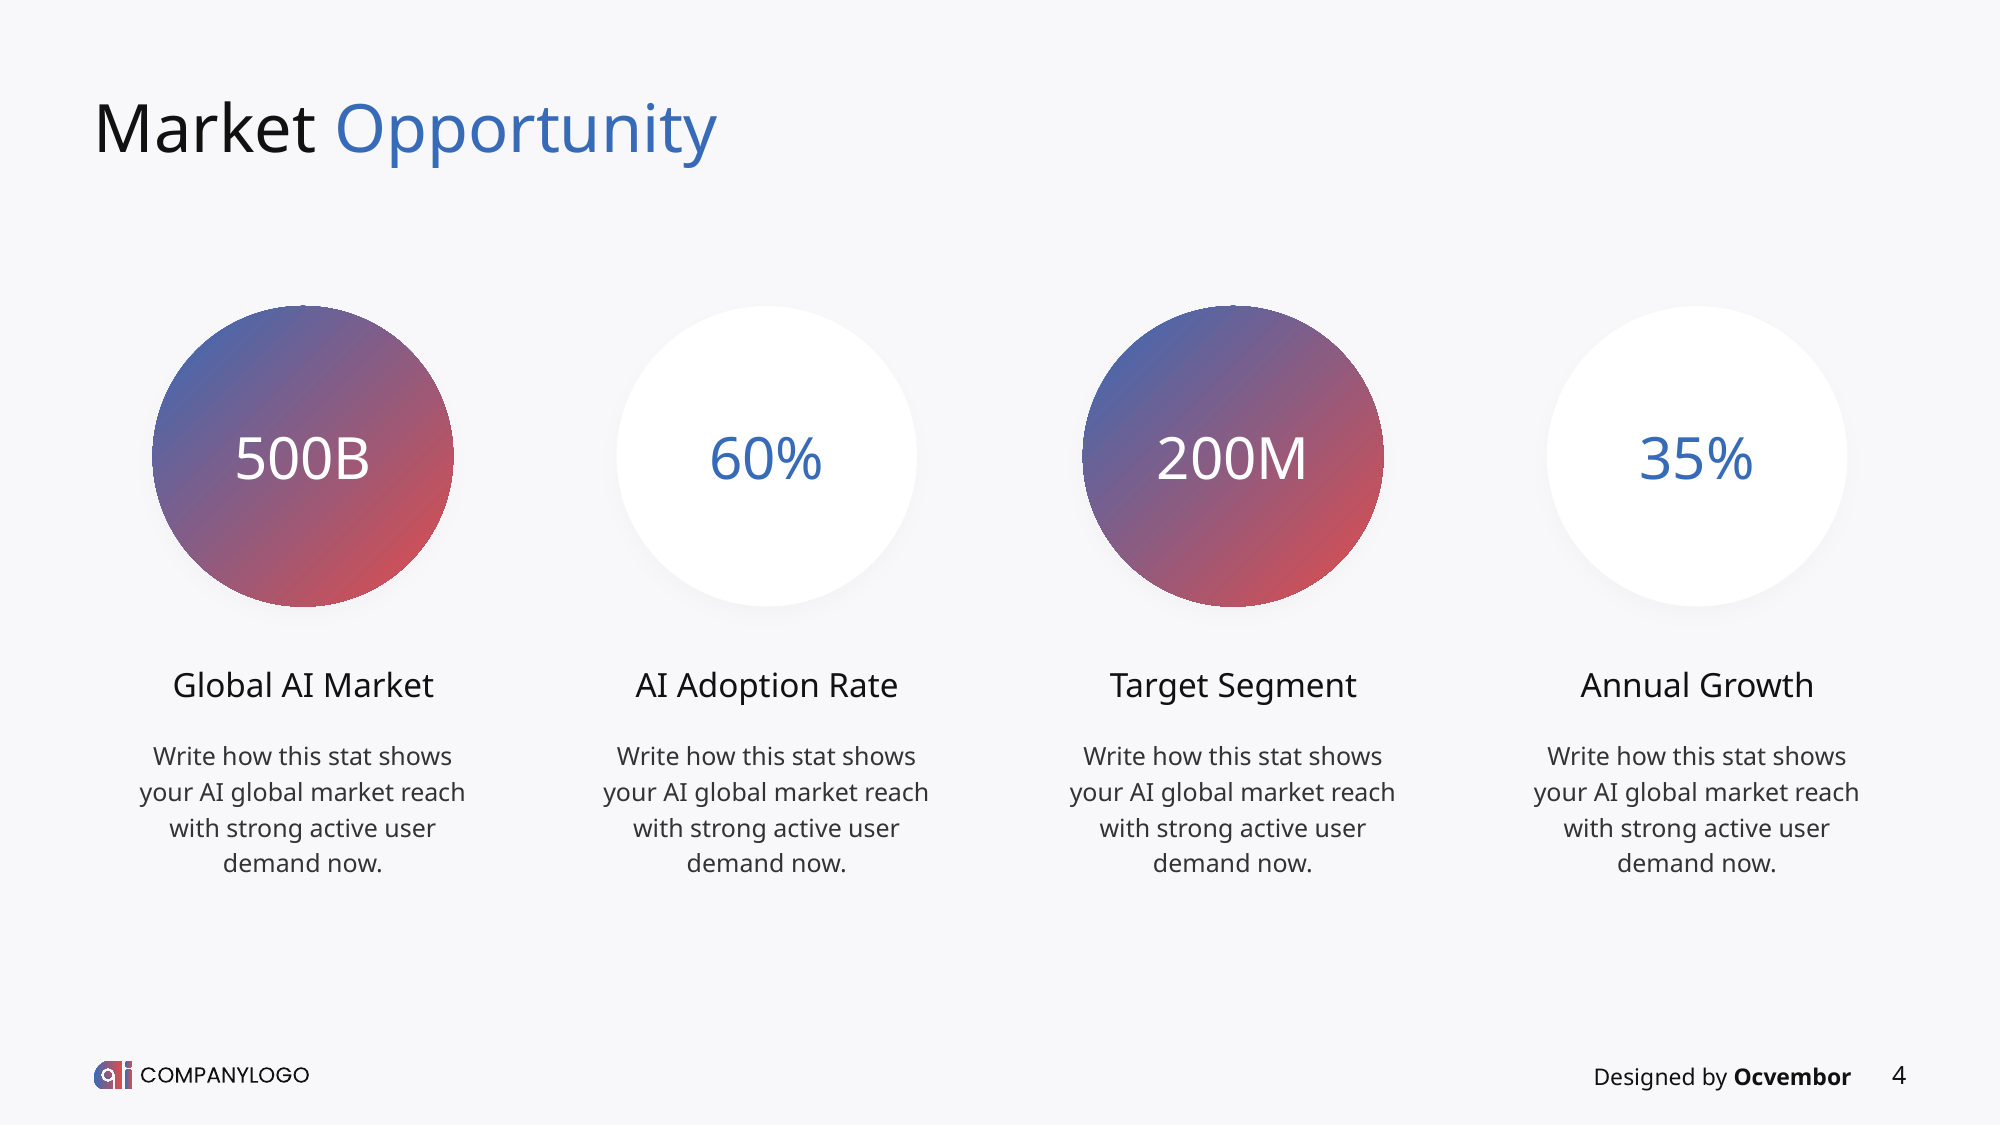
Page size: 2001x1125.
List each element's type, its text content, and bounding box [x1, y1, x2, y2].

text_box 500B [151, 305, 455, 608]
text_box Write how this stat shows your AI global market reach with strong active user demand now. [1063, 734, 1404, 878]
text_box AI Adoption Rate [596, 664, 937, 705]
text_box Annual Growth [1527, 664, 1868, 705]
text_box Write how this stat shows your AI global market reach with strong active user demand now. [132, 734, 473, 878]
title Market Opportunity [93, 85, 1907, 167]
text_box 60% [615, 305, 918, 608]
text_box 200M [1082, 305, 1385, 608]
text_box Target Segment [1063, 664, 1404, 705]
text_box 35% [1546, 305, 1849, 608]
text_box Write how this stat shows your AI global market reach with strong active user demand now. [596, 734, 937, 878]
text_box Write how this stat shows your AI global market reach with strong active user demand now. [1527, 734, 1868, 878]
text_box Global AI Market [132, 664, 473, 705]
